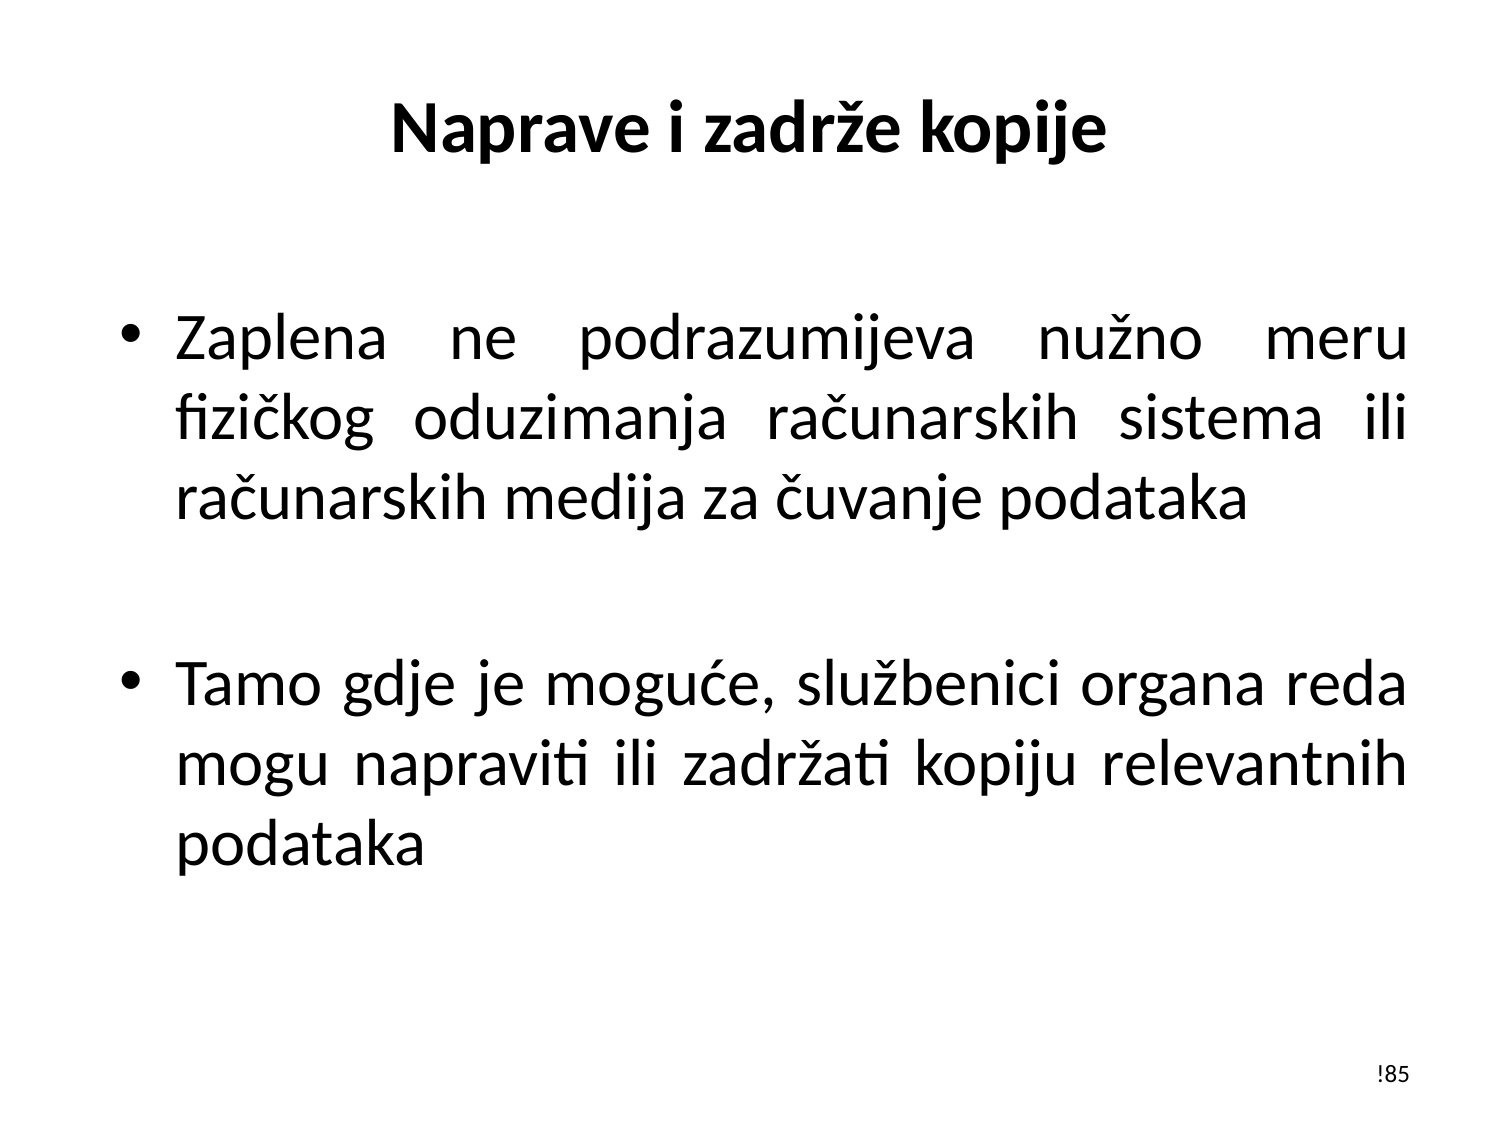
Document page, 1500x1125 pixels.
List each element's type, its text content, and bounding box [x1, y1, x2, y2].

title Naprave i zadrže kopije [74, 28, 1426, 217]
slide_number !85 [1074, 1042, 1425, 1103]
list Zaplena ne podrazumijeva nužno meru fizičkog oduzimanja računarskih sistema ili računarskih medija za čuvanje podataka Tamo gdje je moguće, službenici organa reda mogu napraviti ili zadržati kopiju relevantnih podataka [103, 284, 1426, 988]
